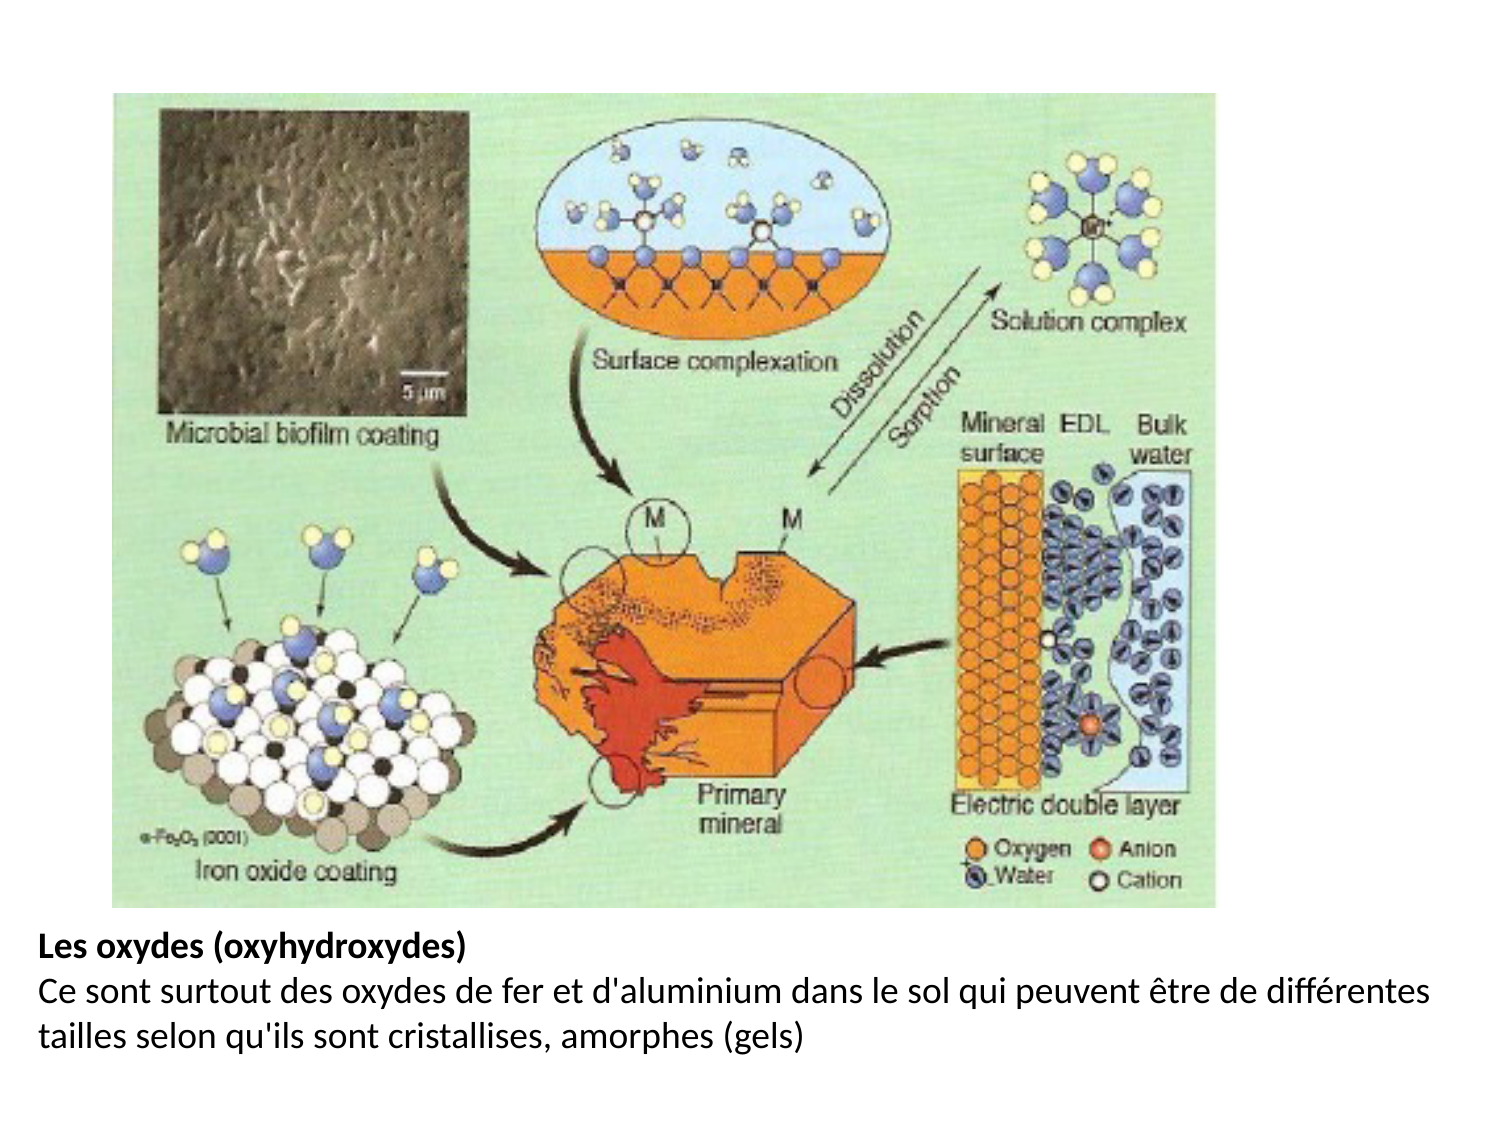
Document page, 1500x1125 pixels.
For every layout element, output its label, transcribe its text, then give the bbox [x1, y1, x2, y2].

text_box Les oxydes (oxyhydroxydes) Ce sont surtout des oxydes de fer et d'aluminium dans le sol qui peuvent être de différentes tailles selon qu'ils sont cristallises, amorphes (gels) [23, 913, 1500, 1064]
picture [112, 93, 1219, 908]
